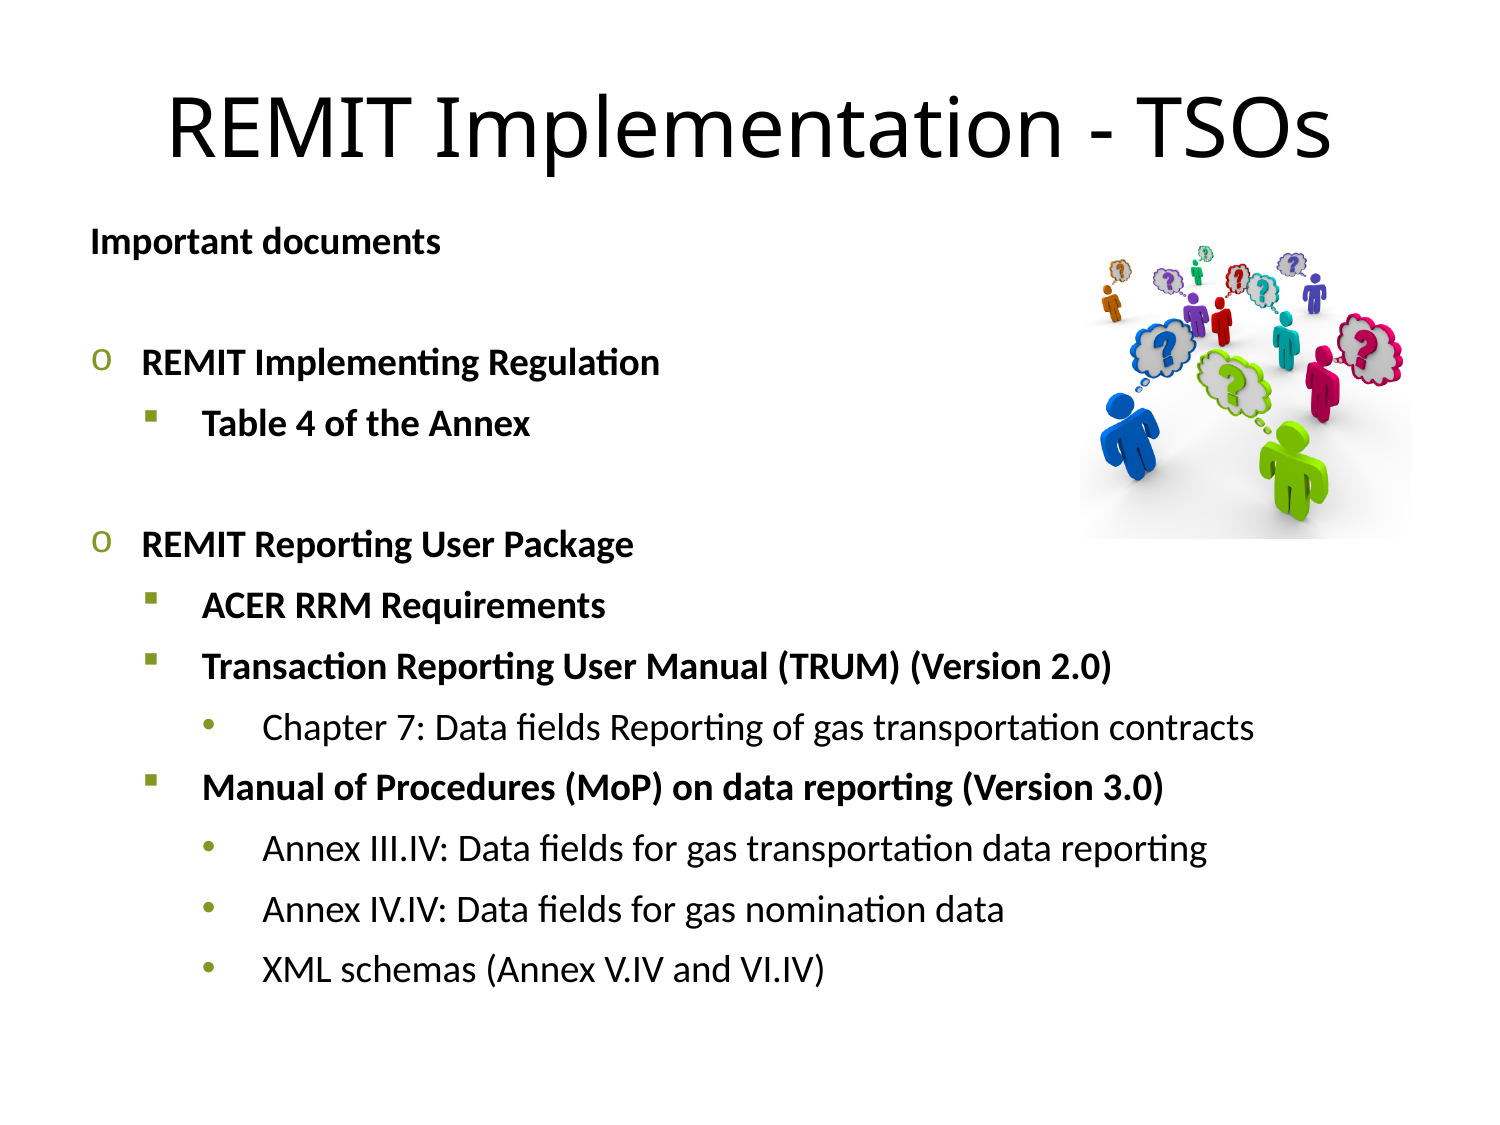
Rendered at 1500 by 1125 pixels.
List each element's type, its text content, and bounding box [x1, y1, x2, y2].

list Important documents REMIT Implementing Regulation Table 4 of the Annex REMIT Reporting User Package ACER RRM Requirements Transaction Reporting User Manual (TRUM) (Version 2.0) Chapter 7: Data fields Reporting of gas transportation contracts Manual of Procedures (MoP) on data reporting (Version 3.0) Annex III.IV: Data fields for gas transportation data reporting Annex IV.IV: Data fields for gas nomination data XML schemas (Annex V.IV and VI.IV) [75, 208, 1425, 1005]
picture [1080, 231, 1411, 540]
title REMIT Implementation - TSOs [75, 30, 1425, 208]
